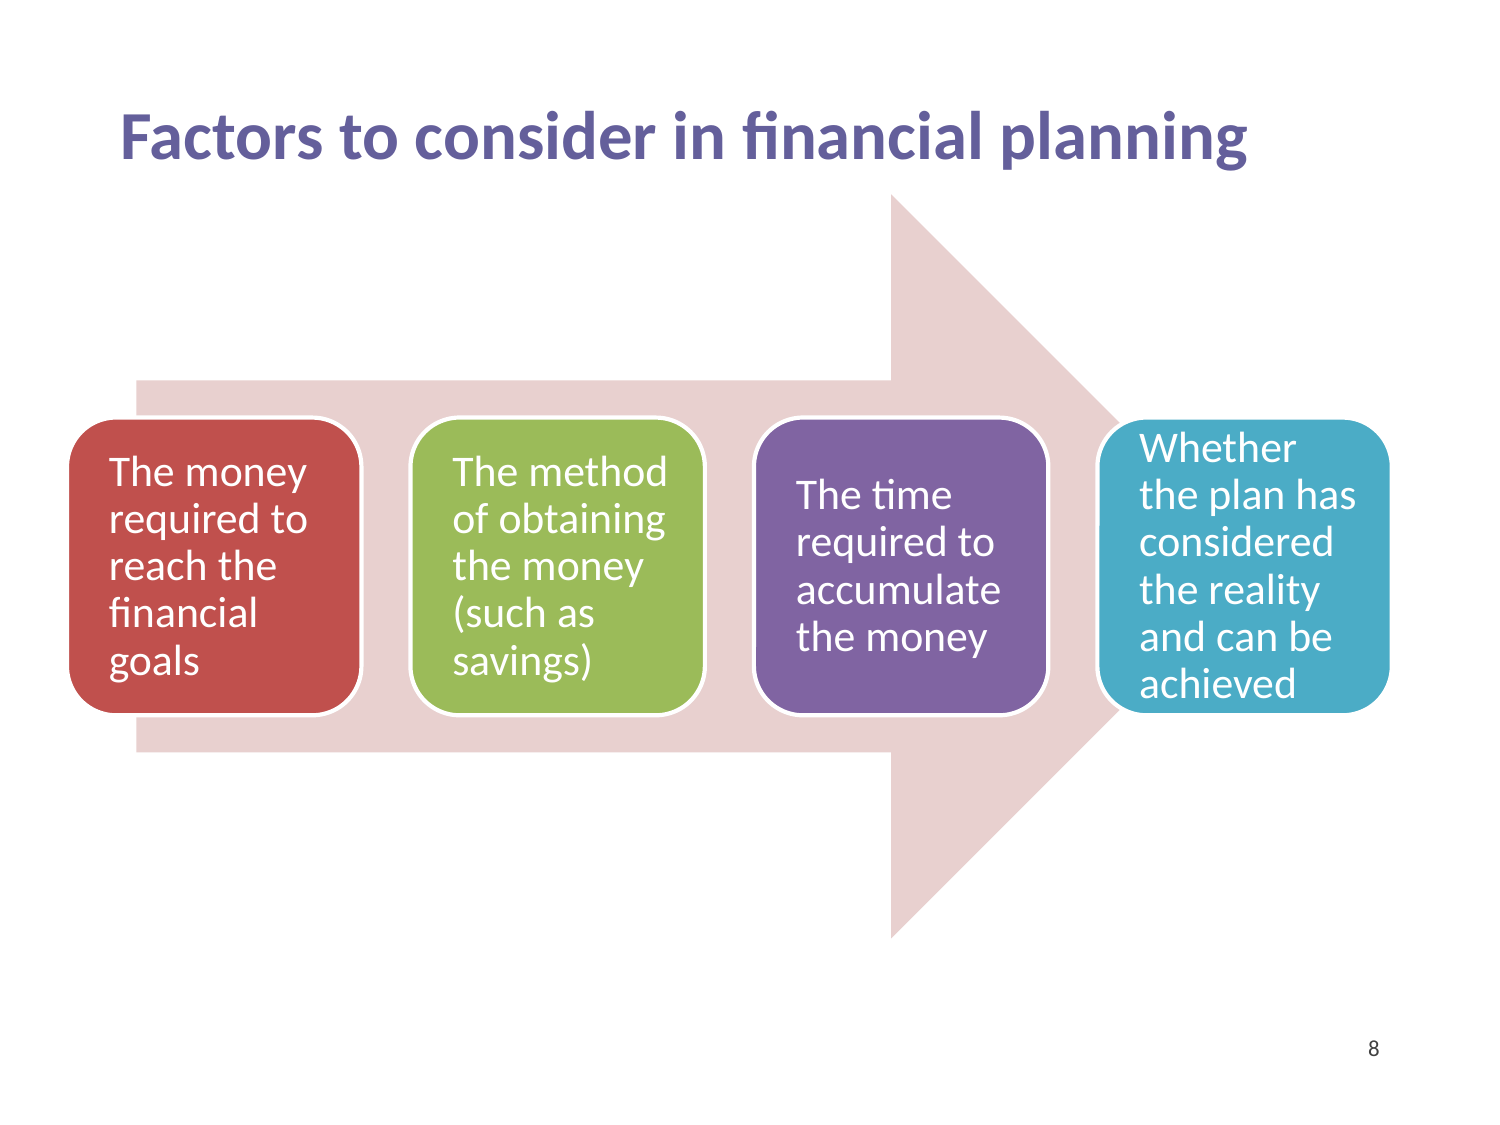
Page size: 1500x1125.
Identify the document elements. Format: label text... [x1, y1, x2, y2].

list Factors to consider in financial planning [119, 102, 1382, 194]
slide_number 8 [1358, 1035, 1381, 1062]
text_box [66, 194, 1393, 939]
